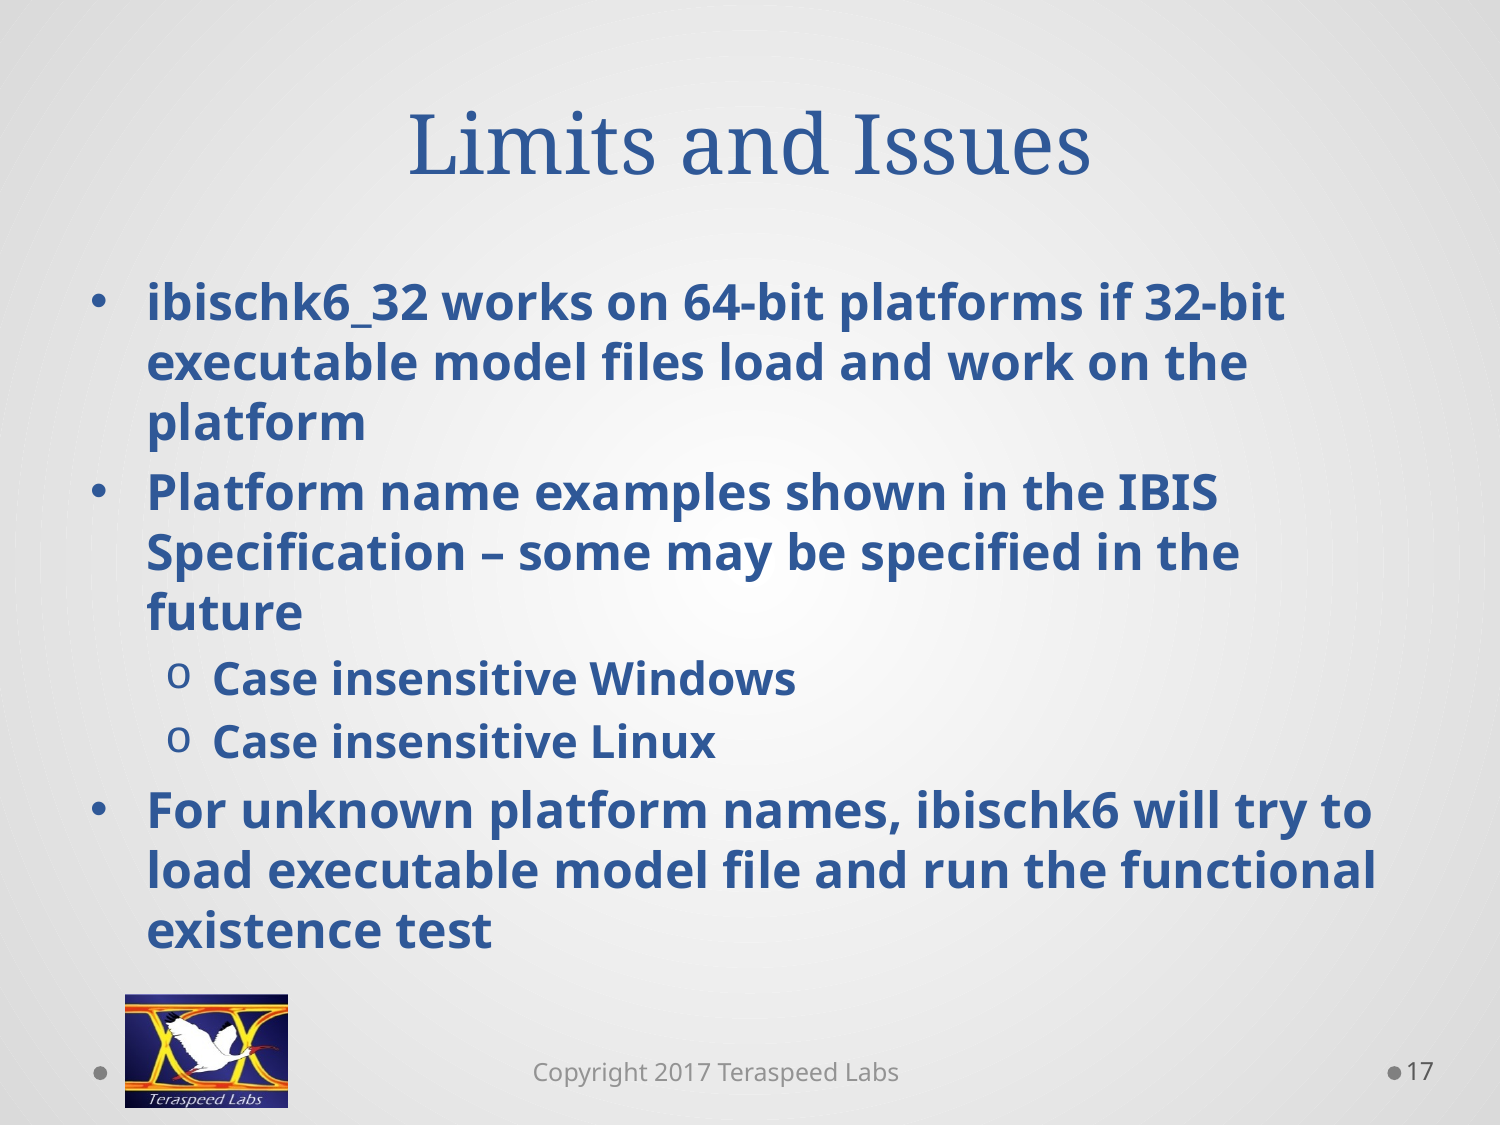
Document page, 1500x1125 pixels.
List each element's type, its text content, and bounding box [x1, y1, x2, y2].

list ibischk6_32 works on 64-bit platforms if 32-bit executable model files load and work on the platform Platform name examples shown in the IBIS Specification – some may be specified in the future Case insensitive Windows Case insensitive Linux For unknown platform names, ibischk6 will try to load executable model file and run the functional existence test [75, 262, 1425, 1005]
slide_number 17 [1401, 1042, 1494, 1103]
title Limits and Issues [75, 0, 1425, 262]
picture [125, 1005, 288, 1108]
footer Copyright 2017 Teraspeed Labs [525, 1043, 993, 1103]
